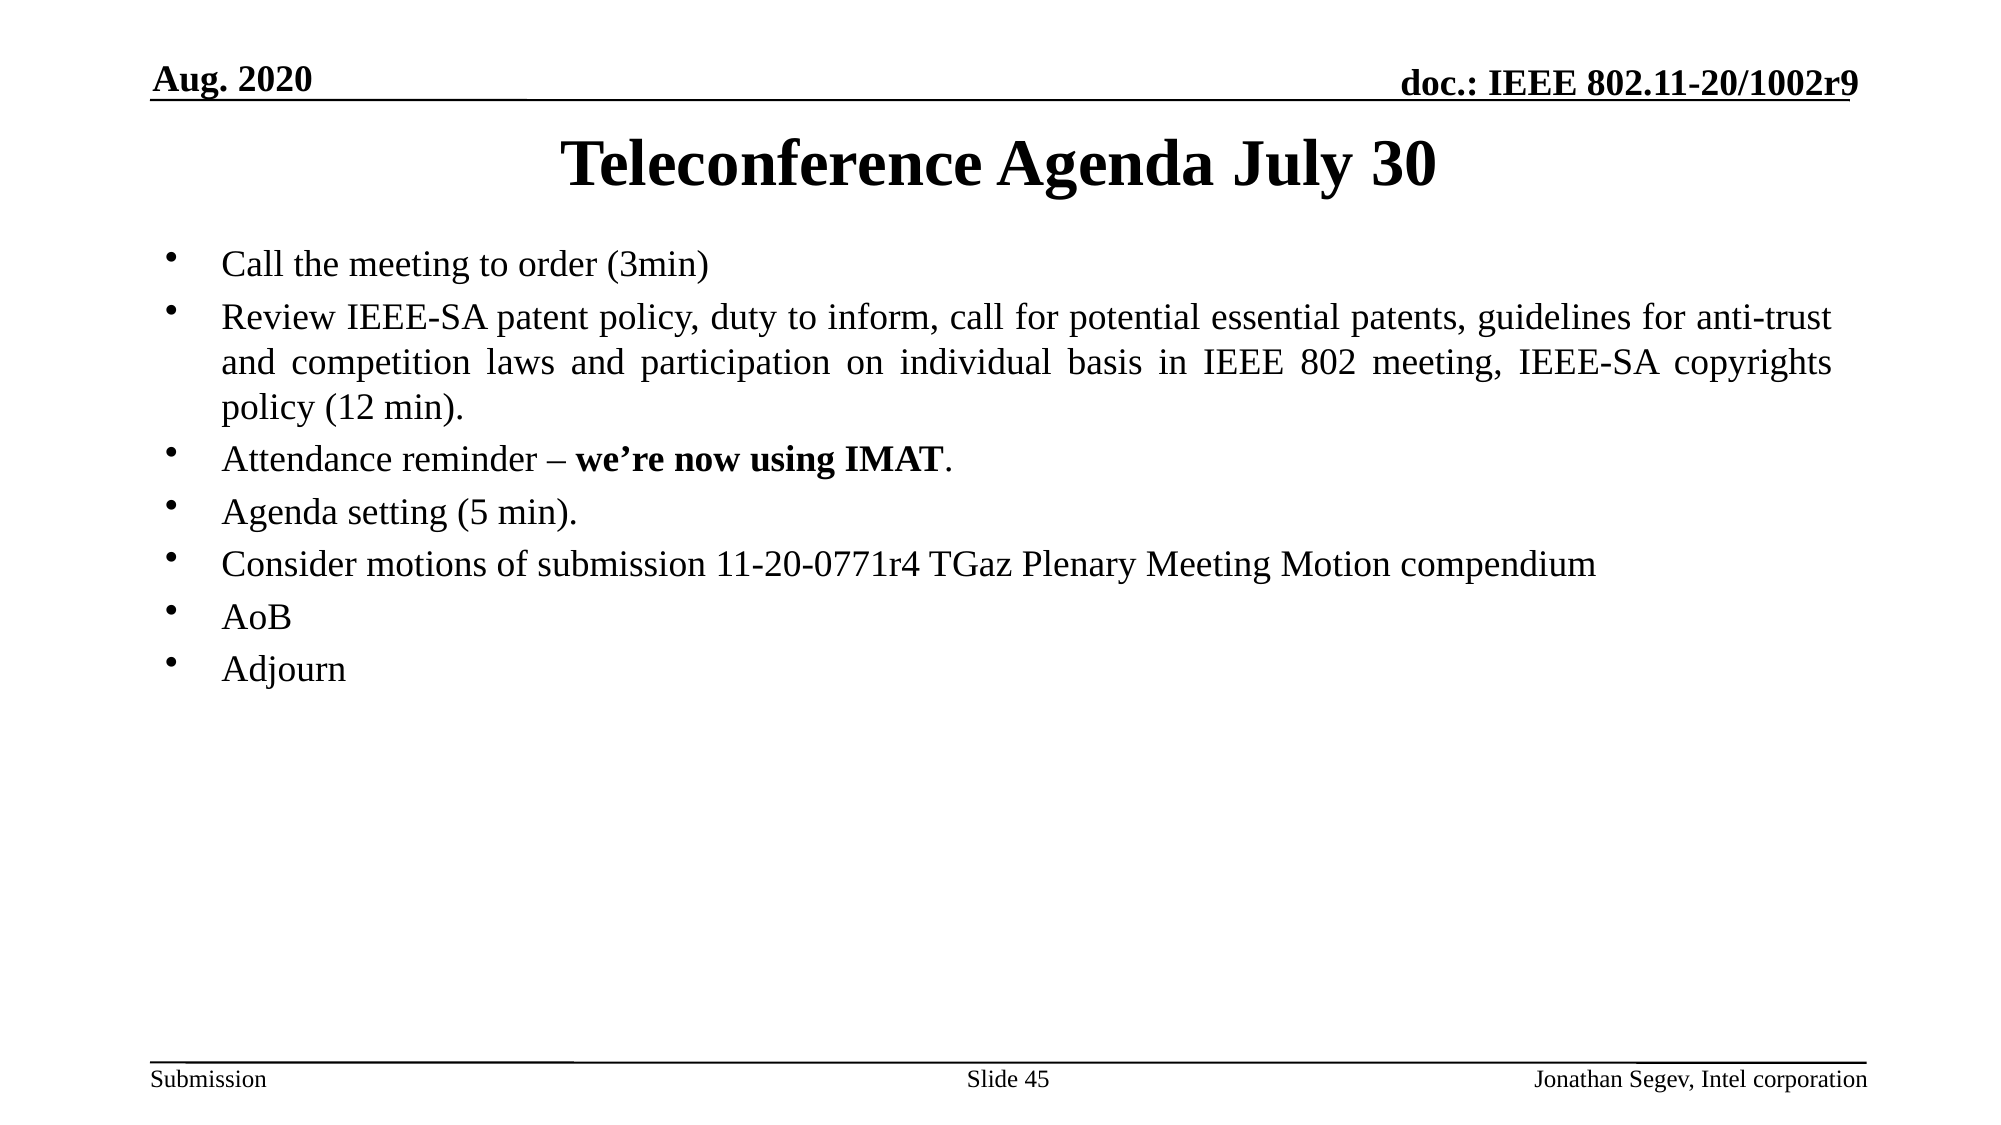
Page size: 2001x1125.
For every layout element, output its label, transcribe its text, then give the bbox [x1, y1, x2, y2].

footer Jonathan Segev, Intel corporation [1171, 1061, 1869, 1093]
title Teleconference Agenda July 30 [149, 112, 1850, 205]
list Call the meeting to order (3min) Review IEEE-SA patent policy, duty to inform, call for potential essential patents, guidelines for anti-trust and competition laws and participation on individual basis in IEEE 802 meeting, IEEE-SA copyrights policy (12 min). Attendance reminder – we’re now using IMAT. Agenda setting (5 min). Consider motions of submission 11-20-0771r4 TGaz Plenary Meeting Motion compendium AoB Adjourn [149, 231, 1850, 1000]
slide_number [152, 54, 563, 100]
slide_number Slide 45 [950, 1061, 1067, 1123]
